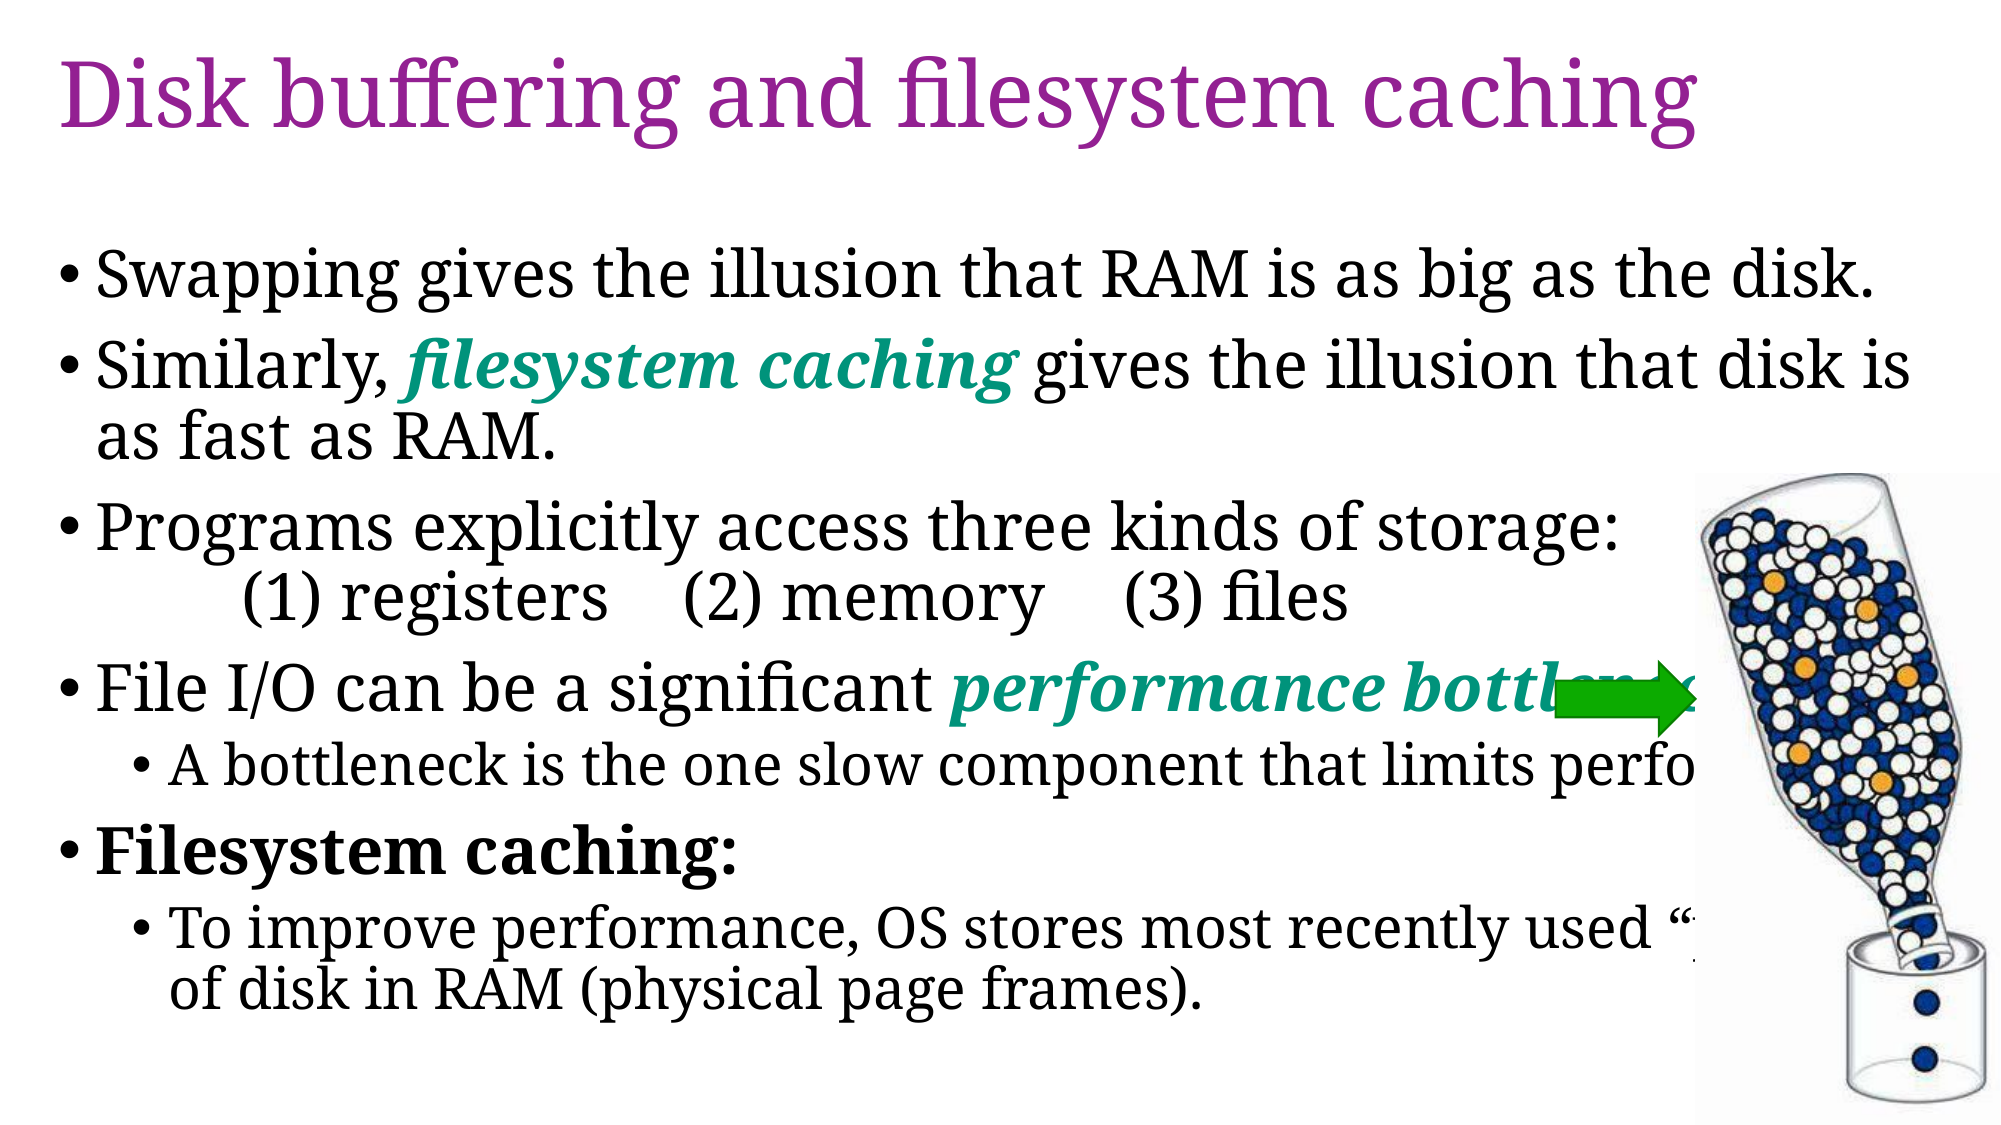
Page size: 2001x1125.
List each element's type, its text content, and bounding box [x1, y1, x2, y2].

title Disk buffering and filesystem caching [43, 25, 1953, 171]
list Swapping gives the illusion that RAM is as big as the disk. Similarly, filesystem caching gives the illusion that disk is as fast as RAM. Programs explicitly access three kinds of storage: (1) registers (2) memory (3) files File I/O can be a significant performance bottleneck: A bottleneck is the one slow component that limits performance Filesystem caching: To improve performance, OS stores most recently used “pages” of disk in RAM (physical page frames). [43, 233, 1953, 1091]
text_box [1554, 659, 1695, 739]
picture [1695, 473, 2000, 1125]
